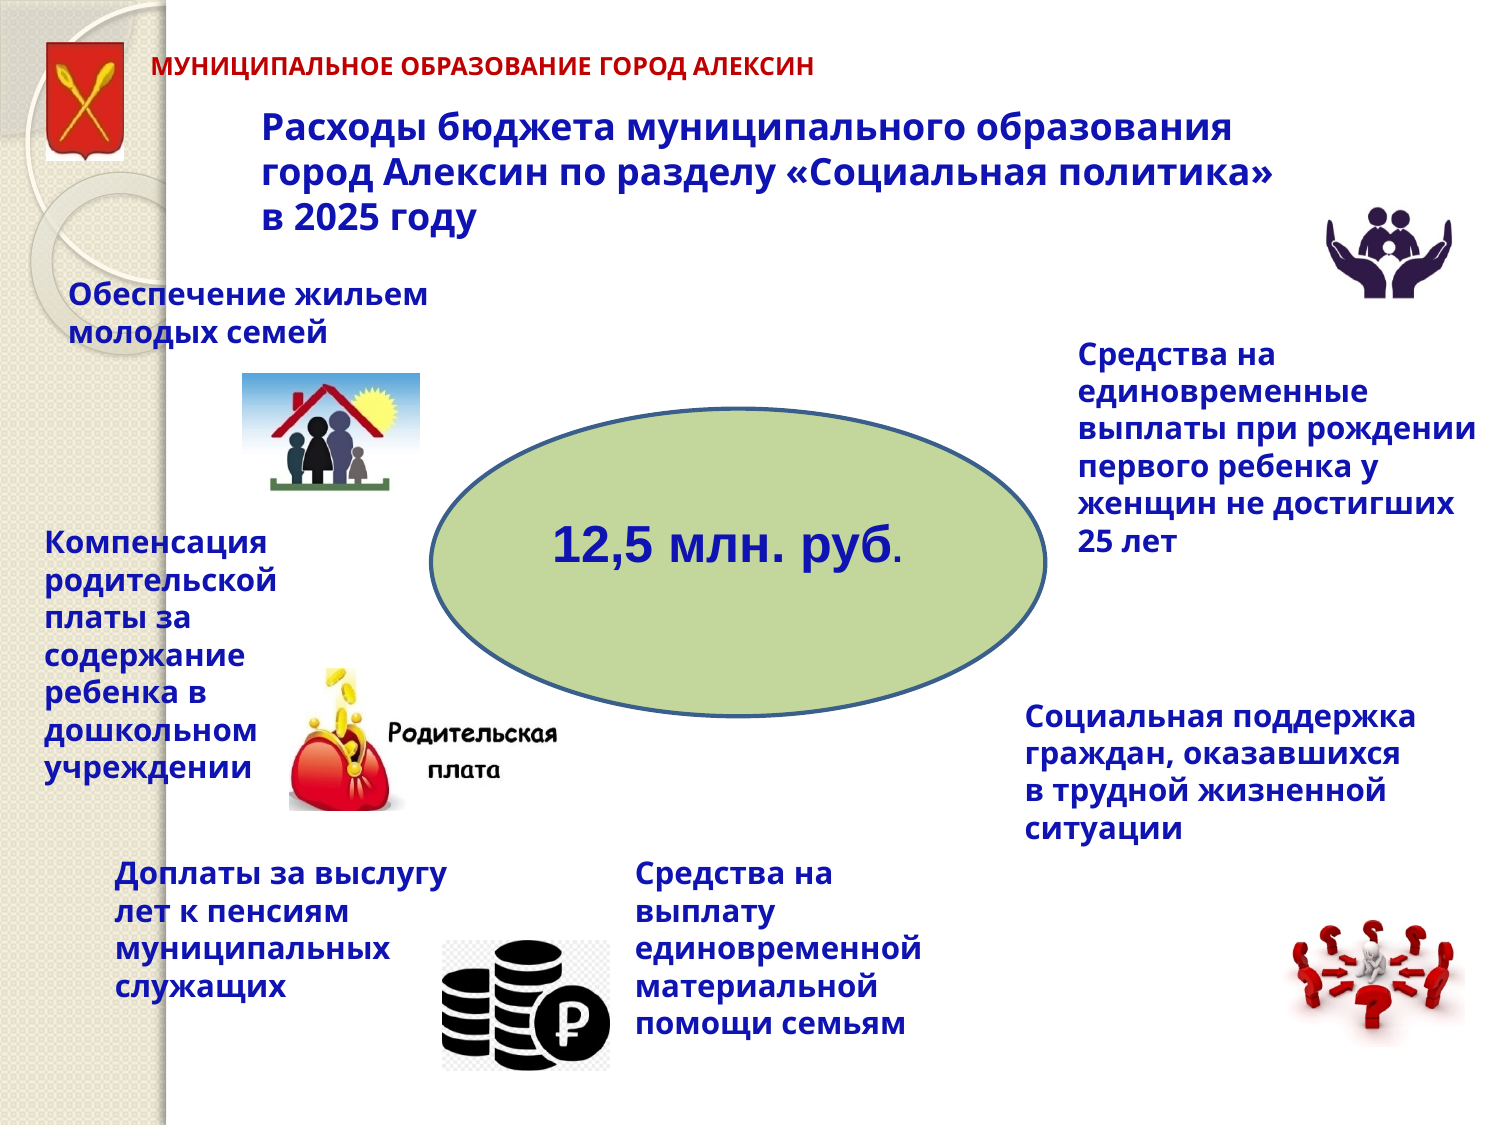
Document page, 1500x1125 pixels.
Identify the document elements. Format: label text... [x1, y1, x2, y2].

text_box Социальная поддержка граждан, оказавшихся в трудной жизненной ситуации [1009, 688, 1441, 853]
text_box Средства на единовременные выплаты при рождении первого ребенка у женщин не достигших 25 лет [1062, 326, 1500, 566]
picture [46, 42, 125, 162]
picture [442, 940, 611, 1071]
text_box Обеспечение жильем молодых семей [53, 267, 467, 357]
text_box Доплаты за выслугу лет к пенсиям муниципальных служащих [100, 846, 514, 1011]
text_box Компенсация родительской платы за содержание ребенка в дошкольном учреждении [29, 515, 399, 792]
picture [288, 668, 558, 811]
text_box 12,5 млн. руб. [537, 503, 963, 581]
text_box [428, 406, 1048, 719]
title Расходы бюджета муниципального образования город Алексин по разделу «Социальная политика» в 2025 году [246, 105, 1319, 235]
text_box МУНИЦИПАЛЬНОЕ ОБРАЗОВАНИЕ ГОРОД АЛЕКСИН [135, 42, 1258, 88]
picture [1281, 908, 1465, 1047]
picture [241, 373, 420, 492]
picture [1304, 168, 1473, 337]
text_box Средства на выплату единовременной материальной помощи семьям [620, 846, 951, 1049]
